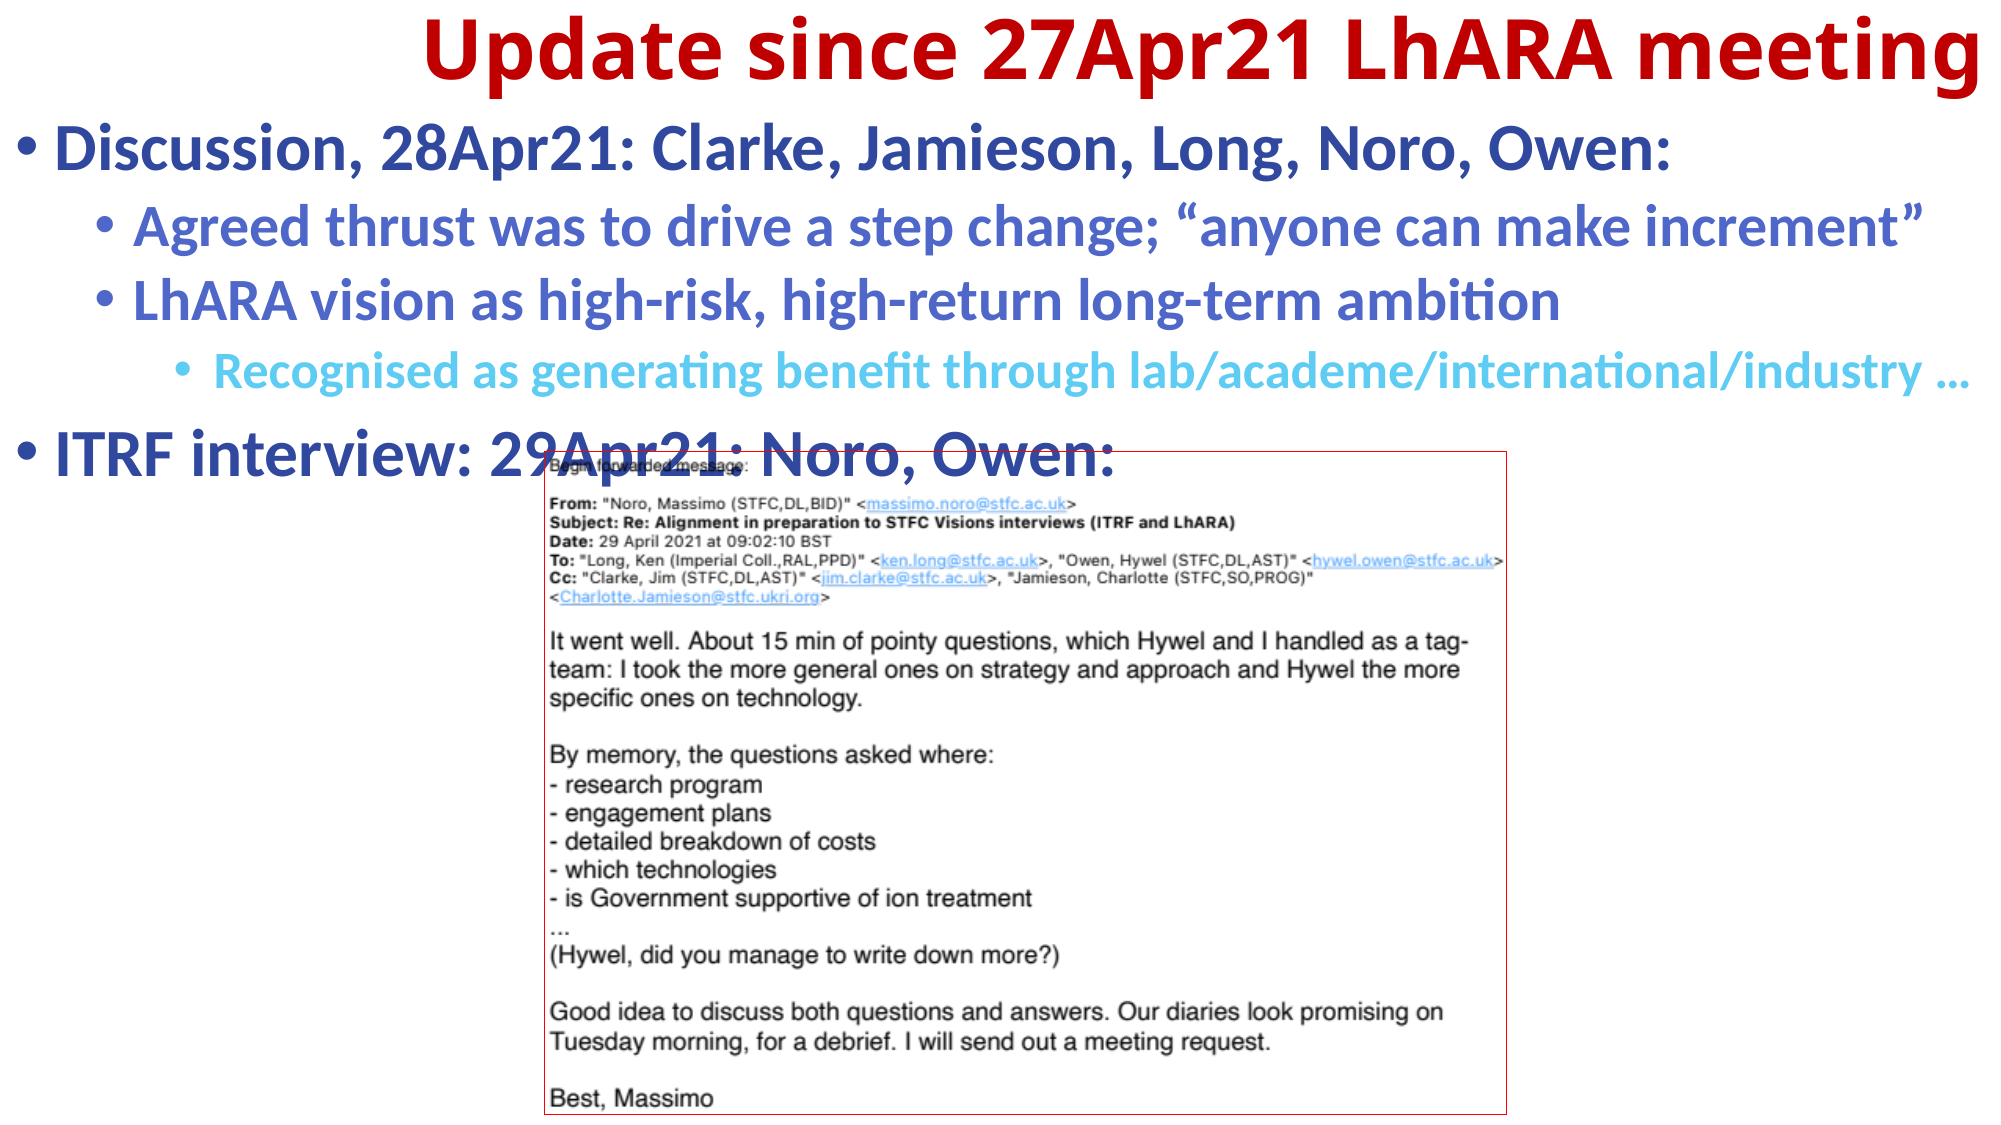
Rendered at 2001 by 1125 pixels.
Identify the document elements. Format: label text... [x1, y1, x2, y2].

picture [543, 451, 1507, 1115]
list Discussion, 28Apr21: Clarke, Jamieson, Long, Noro, Owen: Agreed thrust was to drive a step change; “anyone can make increment” LhARA vision as high-risk, high-return long-term ambition Recognised as generating benefit through lab/academe/international/industry … ITRF interview: 29Apr21: Noro, Owen: [0, 104, 2000, 514]
title Update since 27Apr21 LhARA meeting [0, 0, 2000, 104]
